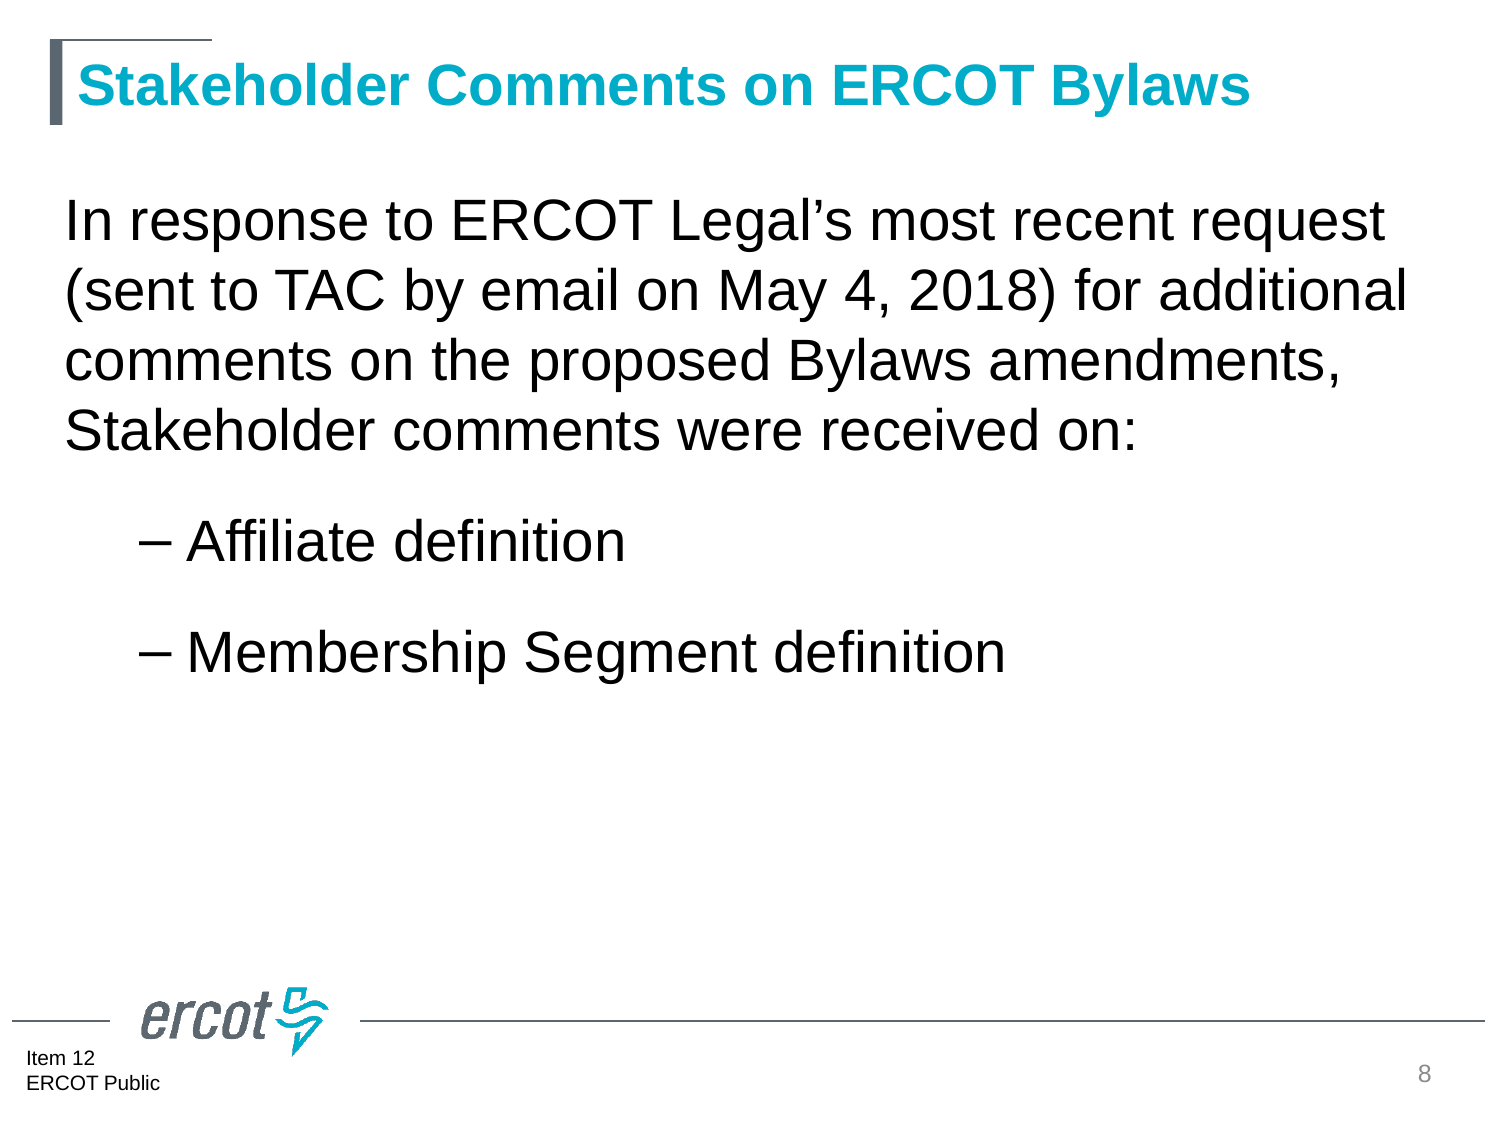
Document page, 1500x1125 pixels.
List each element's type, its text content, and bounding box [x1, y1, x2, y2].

list In response to ERCOT Legal’s most recent request (sent to TAC by email on May 4, 2018) for additional comments on the proposed Bylaws amendments, Stakeholder comments were received on: Affiliate definition Membership Segment definition [50, 174, 1450, 972]
picture [137, 983, 332, 1059]
title Stakeholder Comments on ERCOT Bylaws [62, 39, 1450, 134]
slide_number 8 [1374, 1033, 1475, 1083]
